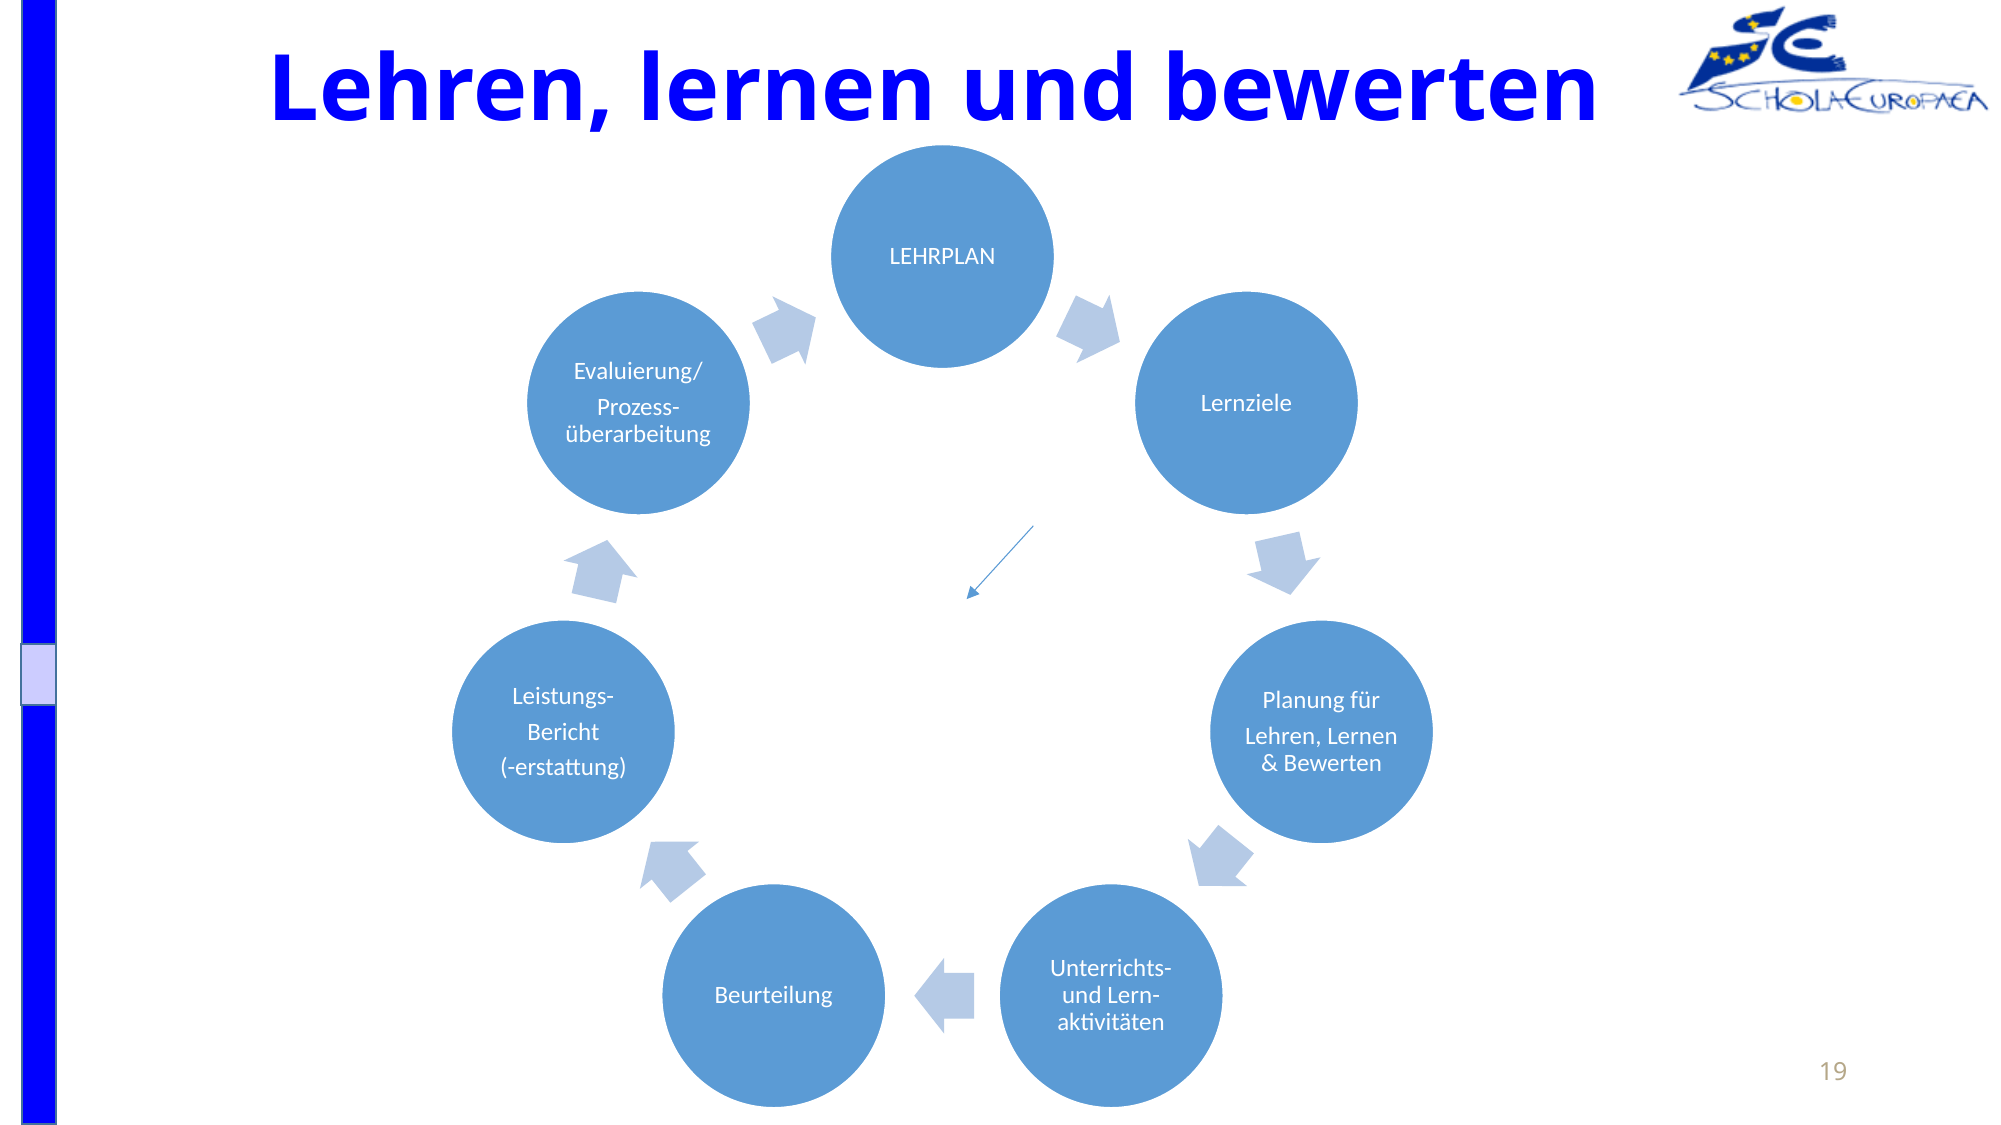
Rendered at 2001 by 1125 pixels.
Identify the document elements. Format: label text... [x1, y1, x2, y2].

text_box Lehren, lernen und bewerten [107, 34, 1763, 252]
text_box [21, 706, 57, 1125]
text_box [21, 0, 57, 643]
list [207, 144, 1678, 1109]
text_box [966, 525, 1034, 600]
picture [1677, 4, 1991, 116]
slide_number 19 [1678, 1042, 1863, 1103]
text_box [20, 643, 57, 706]
